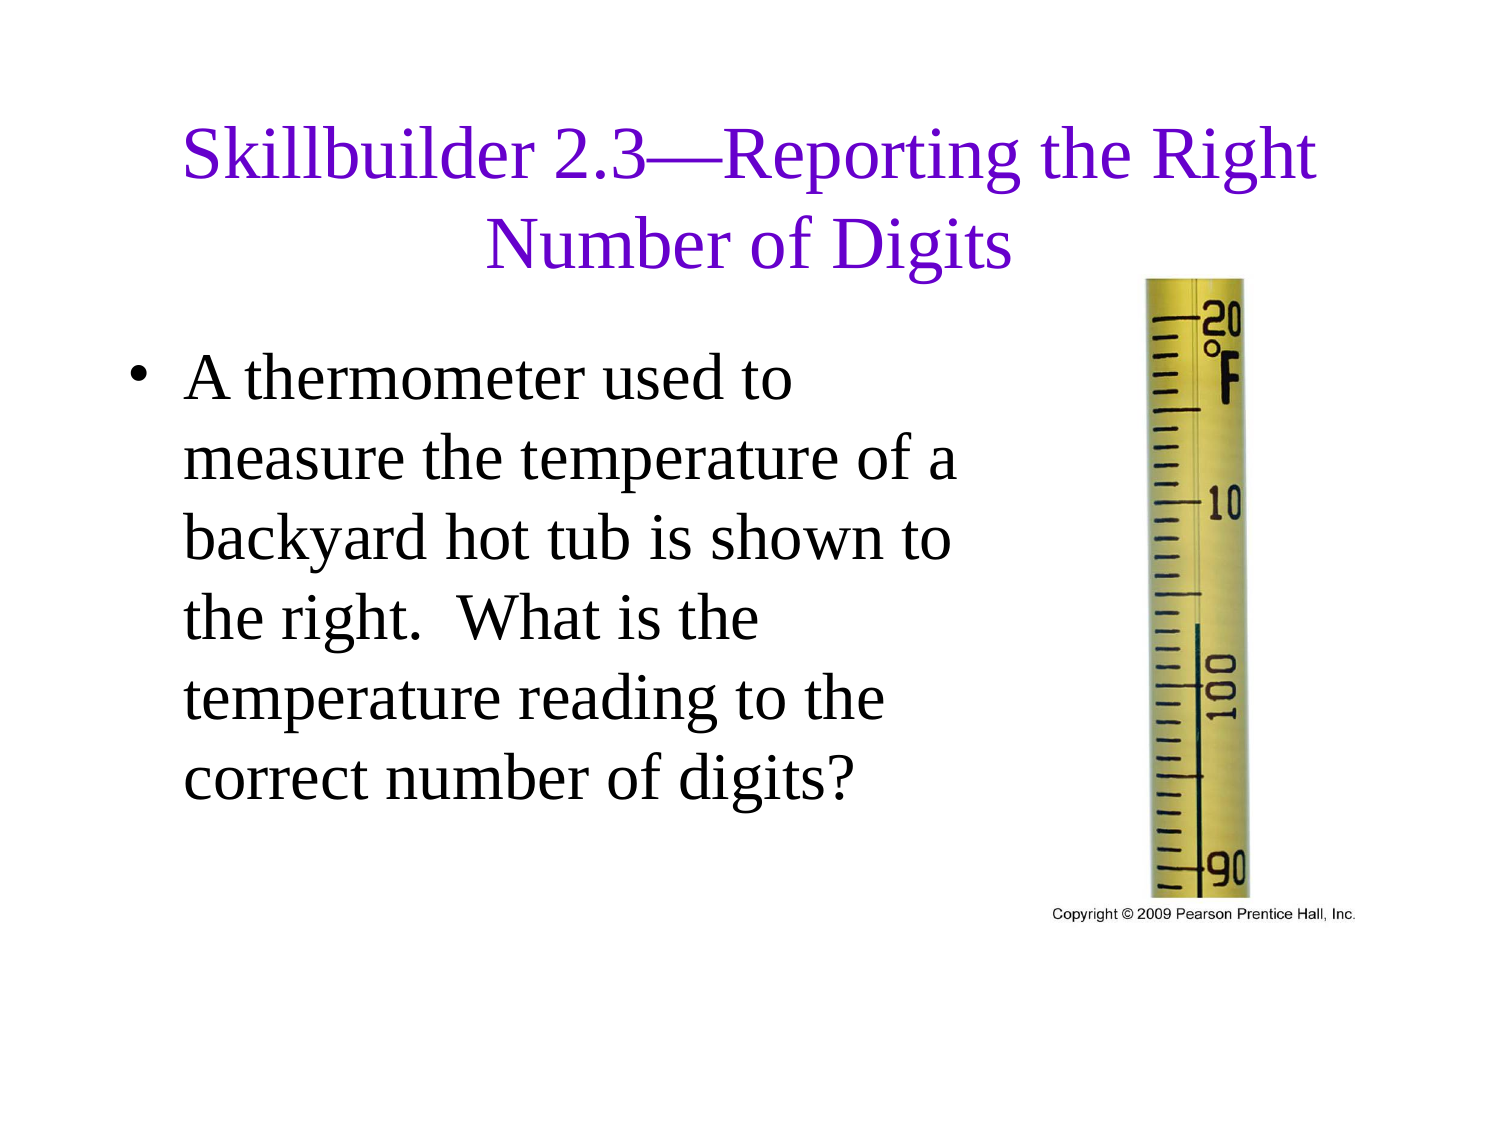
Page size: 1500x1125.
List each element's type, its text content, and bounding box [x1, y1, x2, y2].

picture [1049, 274, 1355, 929]
text_box Skillbuilder 2.3—Reporting the Right Number of Digits [112, 99, 1388, 288]
text_box A thermometer used to measure the temperature of a backyard hot tub is shown to the right. What is the temperature reading to the correct number of digits? [112, 324, 988, 1000]
